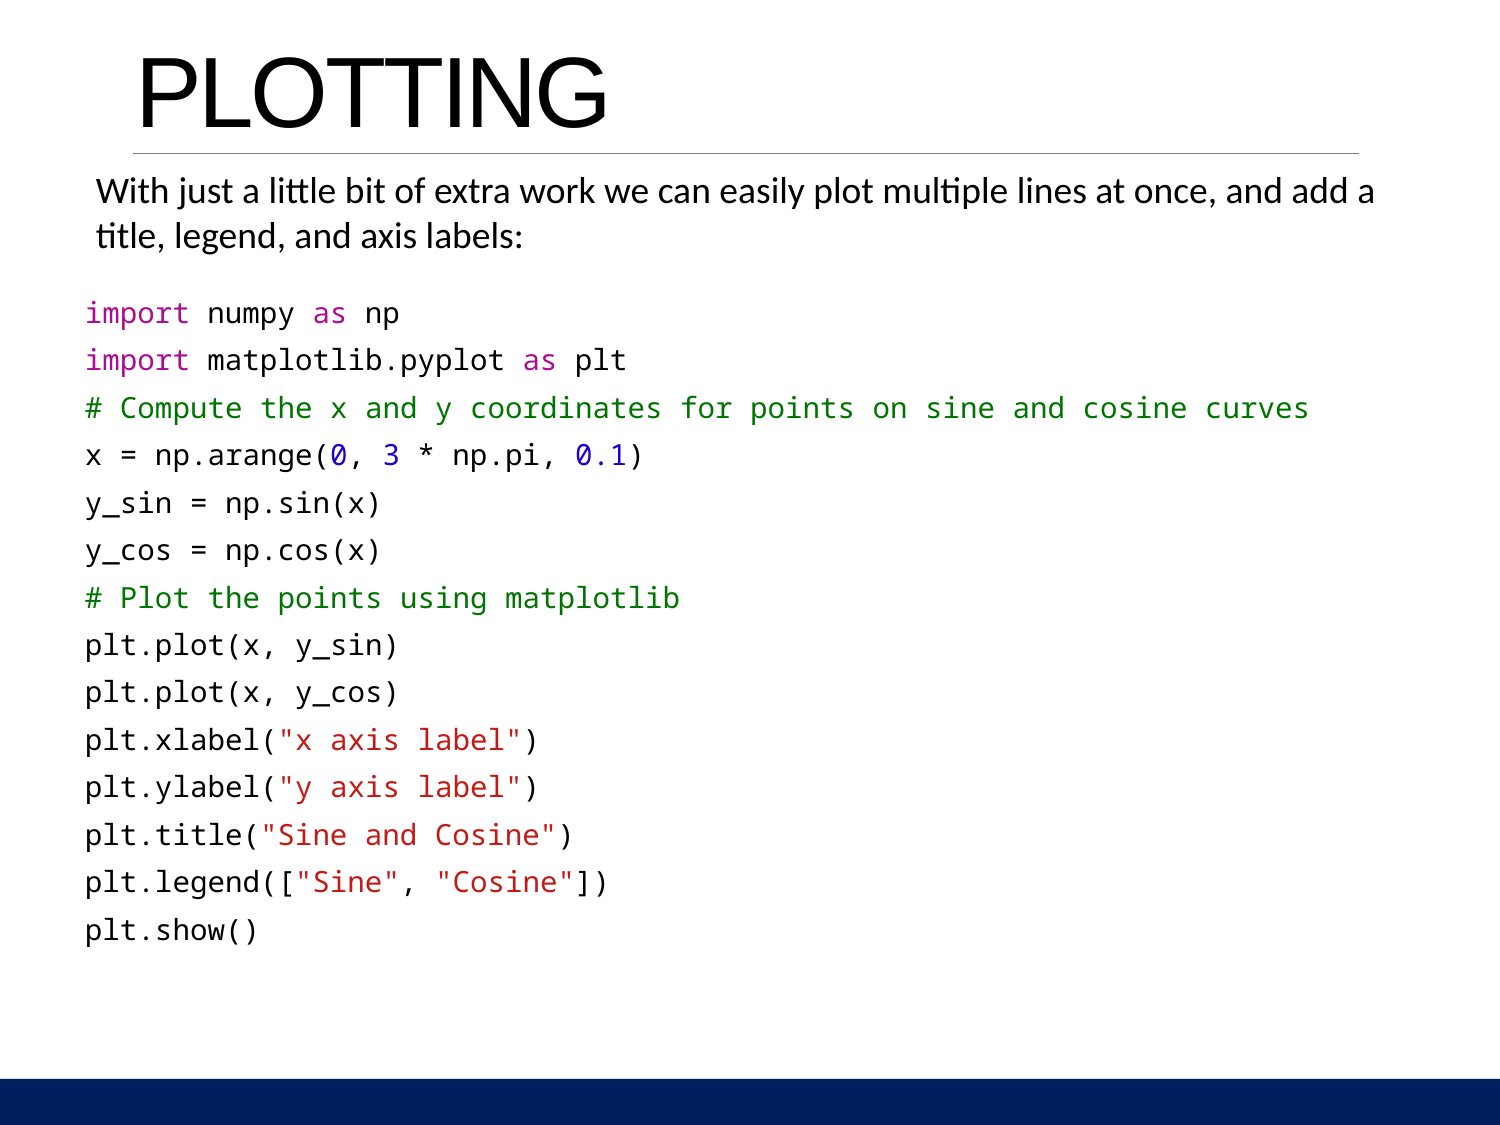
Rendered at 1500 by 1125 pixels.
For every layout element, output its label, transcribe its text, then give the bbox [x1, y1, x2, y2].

text_box import numpy as np import matplotlib.pyplot as plt # Compute the x and y coordinates for points on sine and cosine curves x = np.arange(0, 3 * np.pi, 0.1) y_sin = np.sin(x) y_cos = np.cos(x) # Plot the points using matplotlib plt.plot(x, y_sin) plt.plot(x, y_cos) plt.xlabel("x axis label") plt.ylabel("y axis label") plt.title("Sine and Cosine") plt.legend(["Sine", "Cosine"]) plt.show() [82, 269, 1450, 947]
title PLOTTING [132, 24, 1450, 158]
text_box With just a little bit of extra work we can easily plot multiple lines at once, and add a title, legend, and axis labels: [81, 158, 1450, 263]
